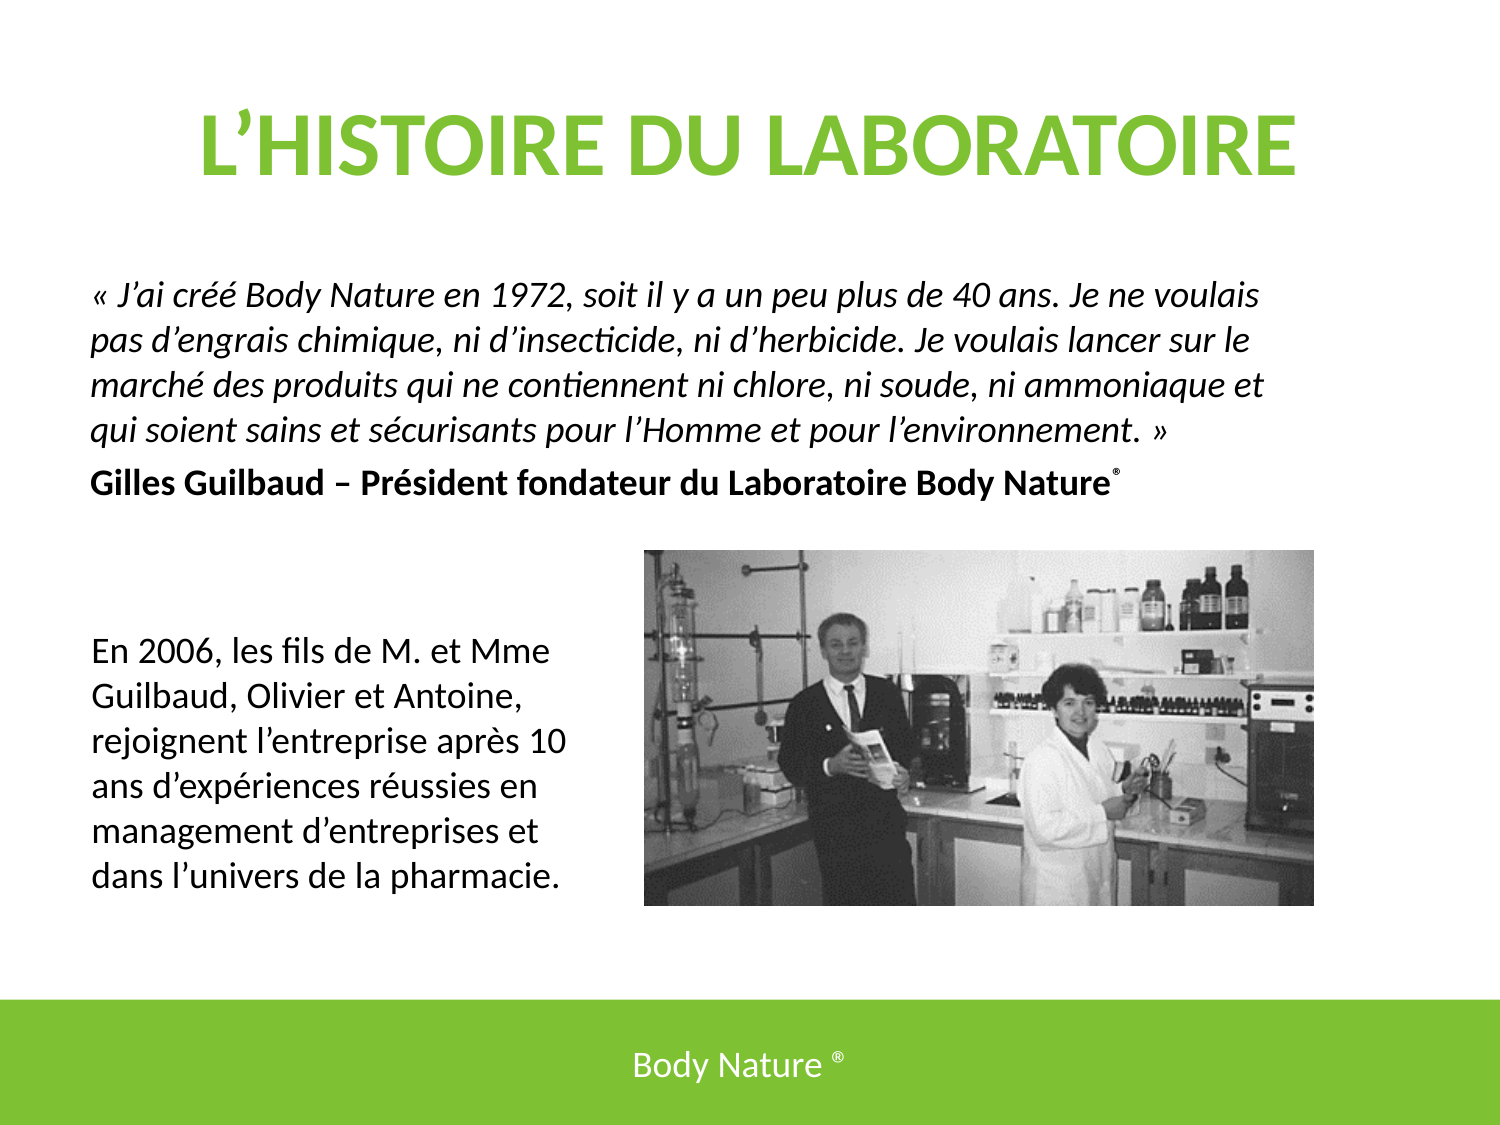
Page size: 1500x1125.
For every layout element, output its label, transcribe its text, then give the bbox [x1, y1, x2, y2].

picture [643, 550, 1314, 906]
title L’HISTOIRE DU LABORATOIRE [75, 45, 1425, 233]
text_box En 2006, les fils de M. et Mme Guilbaud, Olivier et Antoine, rejoignent l’entreprise après 10 ans d’expériences réussies en management d’entreprises et dans l’univers de la pharmacie. [76, 619, 585, 904]
list « J’ai créé Body Nature en 1972, soit il y a un peu plus de 40 ans. Je ne voulais pas d’engrais chimique, ni d’insecticide, ni d’herbicide. Je voulais lancer sur le marché des produits qui ne contiennent ni chlore, ni soude, ni ammoniaque et qui soient sains et sécurisants pour l’Homme et pour l’environnement. » Gilles Guilbaud – Président fondateur du Laboratoire Body Nature® [75, 262, 1317, 622]
